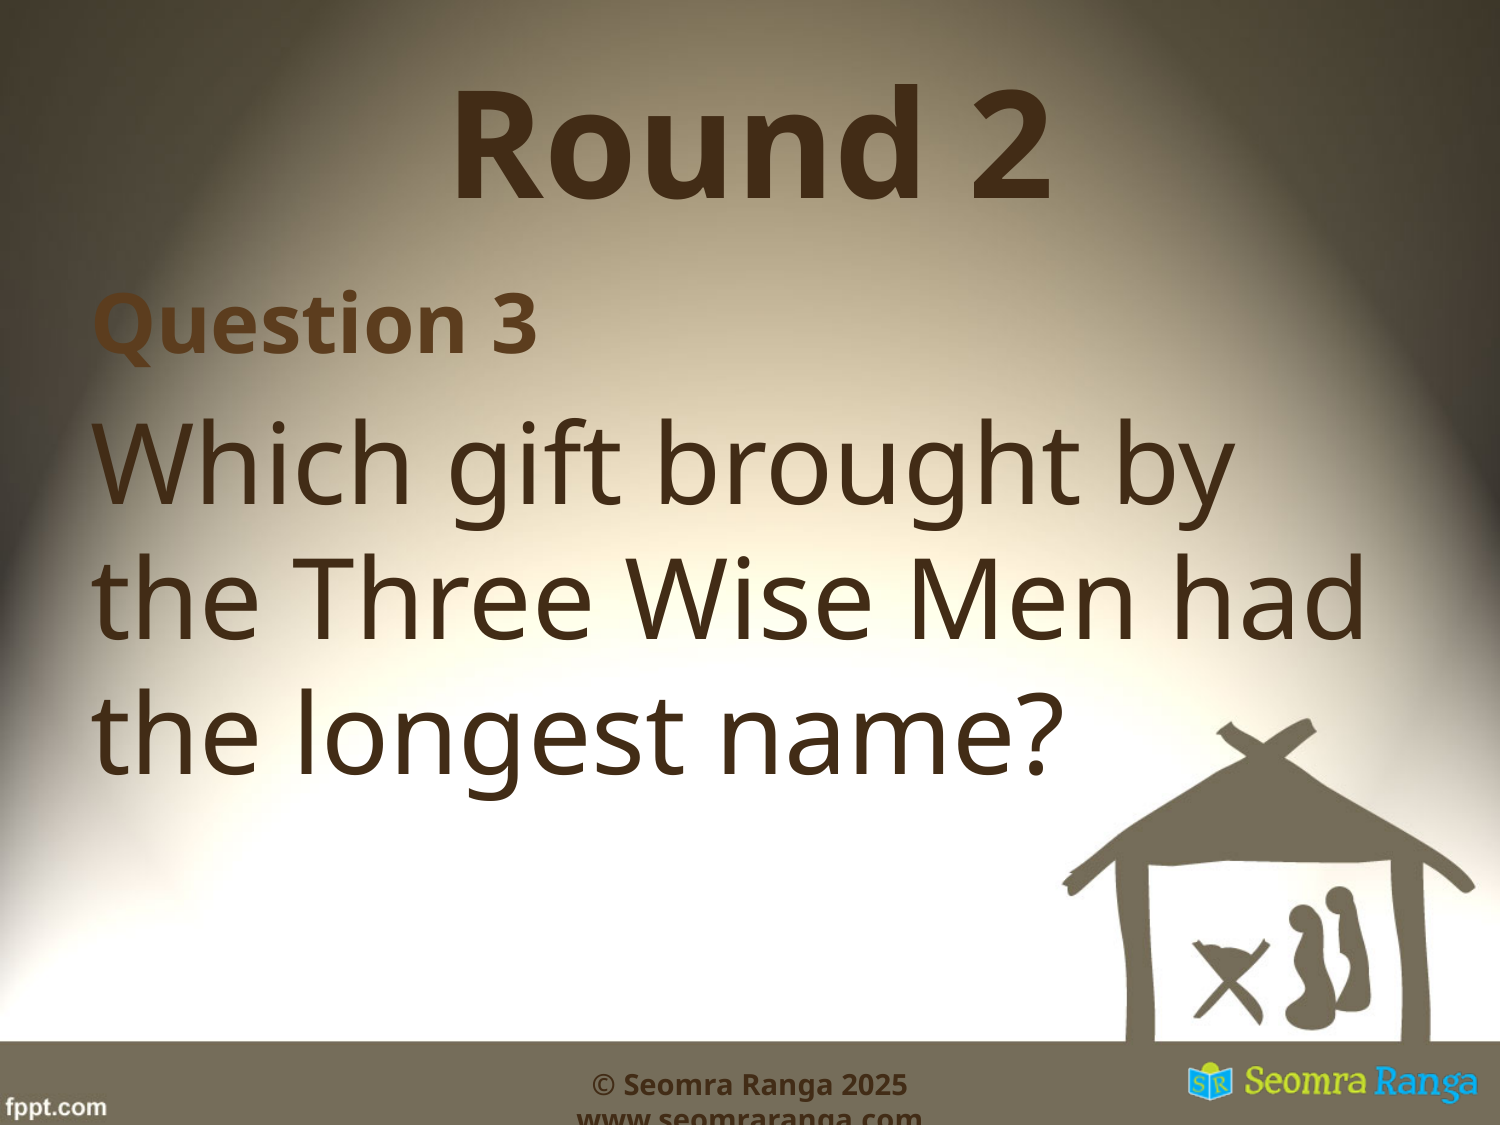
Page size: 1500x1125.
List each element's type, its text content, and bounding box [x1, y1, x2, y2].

list Question 3 Which gift brought by the Three Wise Men had the longest name? [75, 262, 1425, 1005]
picture [0, 0, 1500, 1125]
title Round 2 [75, 45, 1425, 233]
text_box © Seomra Ranga 2025 www.seomraranga.com [401, 1058, 1099, 1125]
